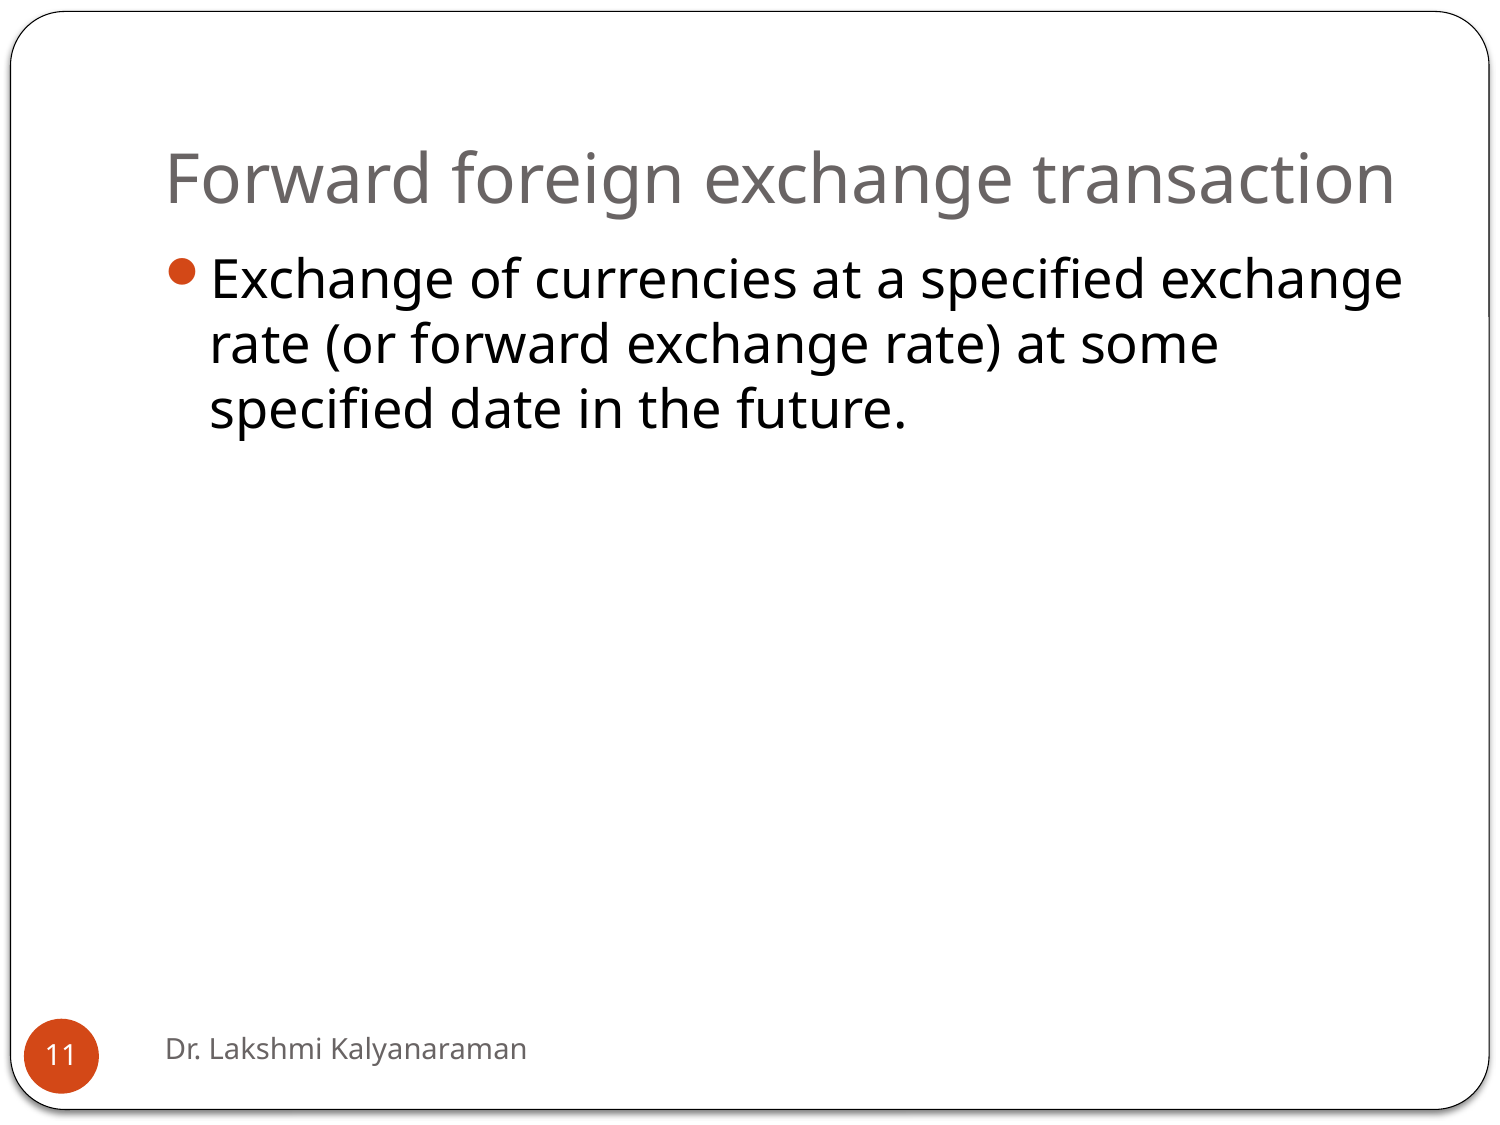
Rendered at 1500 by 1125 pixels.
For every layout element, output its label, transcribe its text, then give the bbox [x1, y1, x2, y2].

footer Dr. Lakshmi Kalyanaraman [150, 1012, 800, 1088]
slide_number 11 [23, 1018, 99, 1094]
list Exchange of currencies at a specified exchange rate (or forward exchange rate) at some specified date in the future. [150, 237, 1425, 988]
title Forward foreign exchange transaction [150, 45, 1425, 233]
